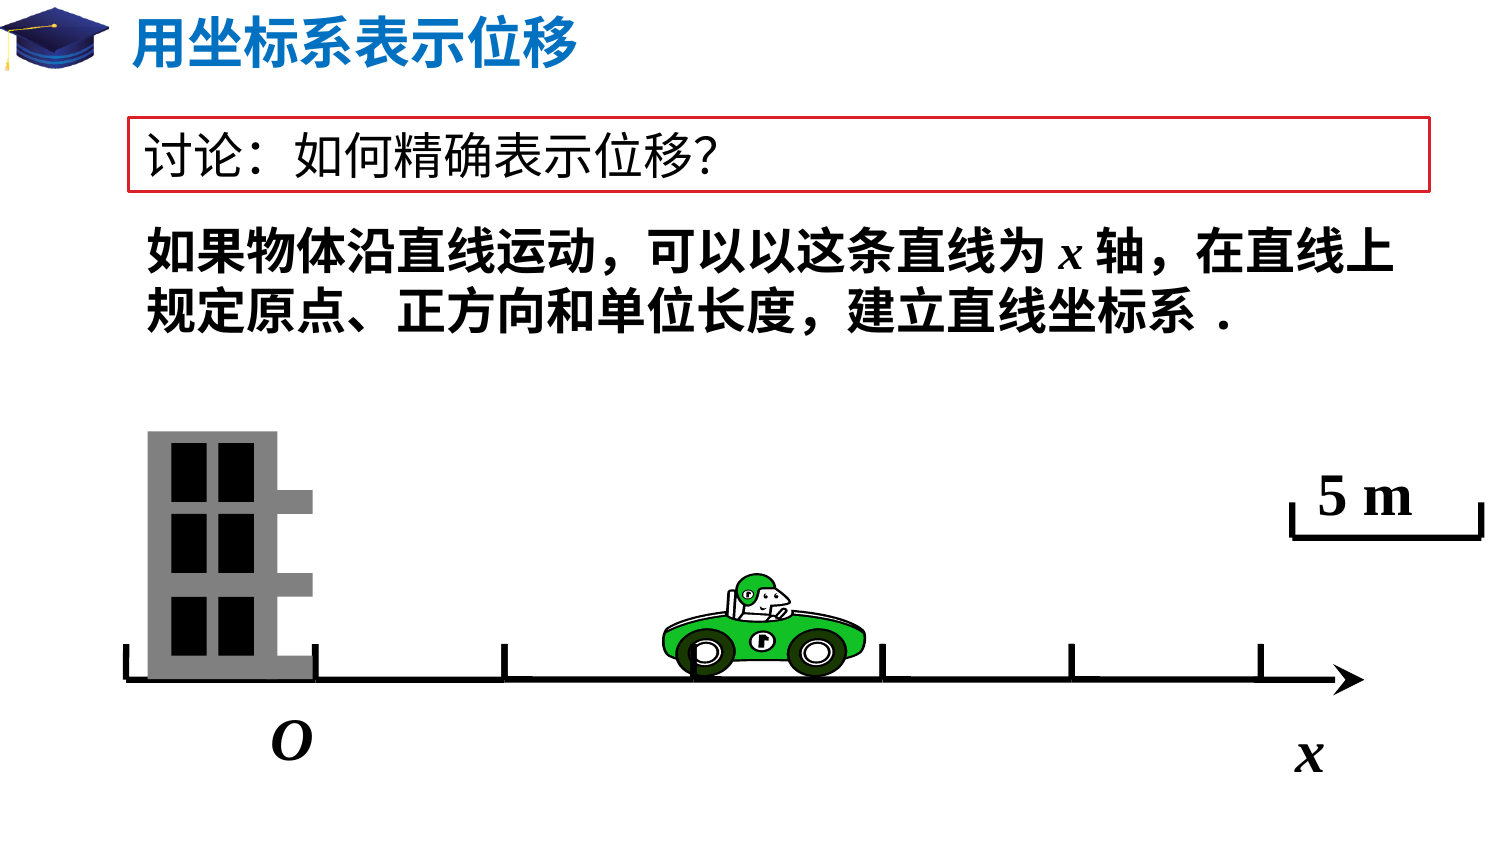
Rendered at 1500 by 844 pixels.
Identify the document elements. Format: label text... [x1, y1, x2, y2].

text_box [1291, 447, 1482, 538]
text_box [882, 643, 1070, 680]
picture [661, 572, 868, 643]
text_box O [252, 691, 426, 782]
text_box 讨论：如何精确表示位移？ [127, 116, 1431, 193]
text_box x [1277, 703, 1451, 794]
text_box [1343, 669, 1365, 691]
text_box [504, 643, 692, 680]
text_box 如果物体沿直线运动，可以以这条直线为x轴，在直线上规定原点、正方向和单位长度，建立直线坐标系. [128, 210, 1418, 349]
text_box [693, 643, 881, 680]
title 用坐标系表示位移 [117, 0, 1442, 82]
picture [0, 7, 109, 71]
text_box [125, 643, 141, 680]
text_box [147, 431, 313, 680]
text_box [1071, 643, 1261, 680]
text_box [318, 643, 503, 680]
